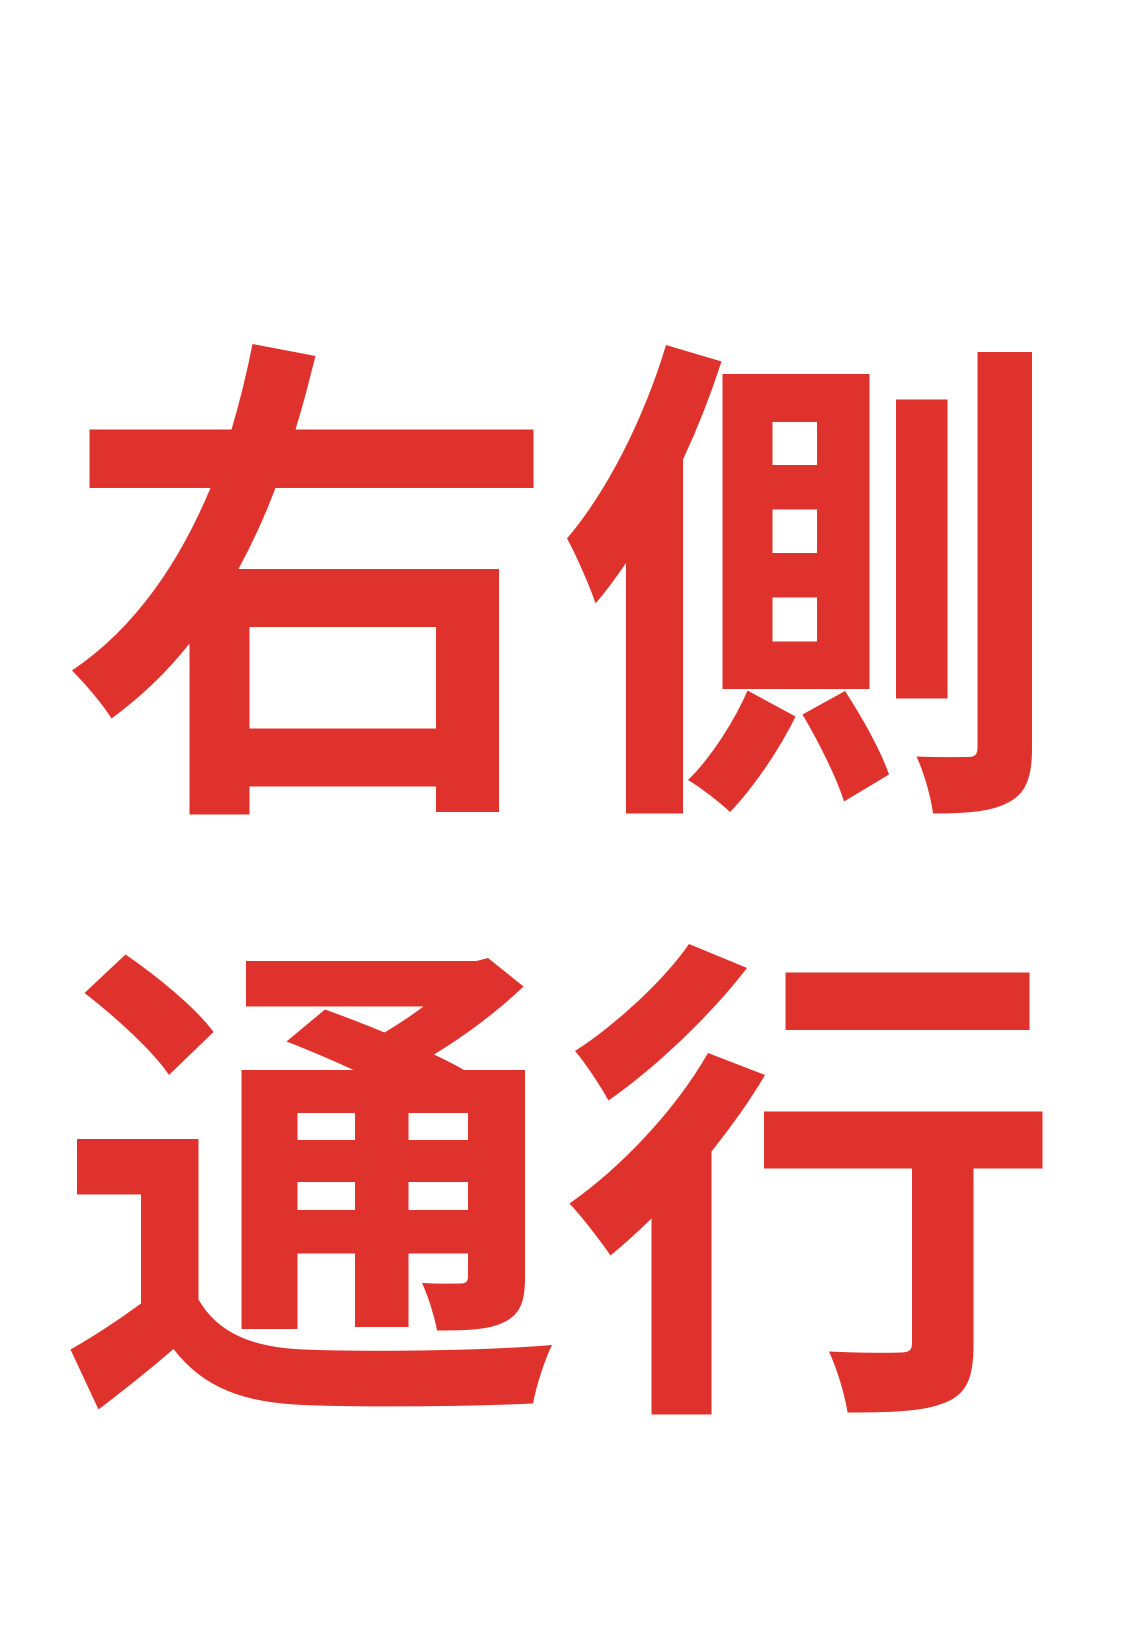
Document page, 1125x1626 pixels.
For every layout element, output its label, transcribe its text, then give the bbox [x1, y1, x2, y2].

text_box 右側通行 [0, 262, 1125, 1478]
